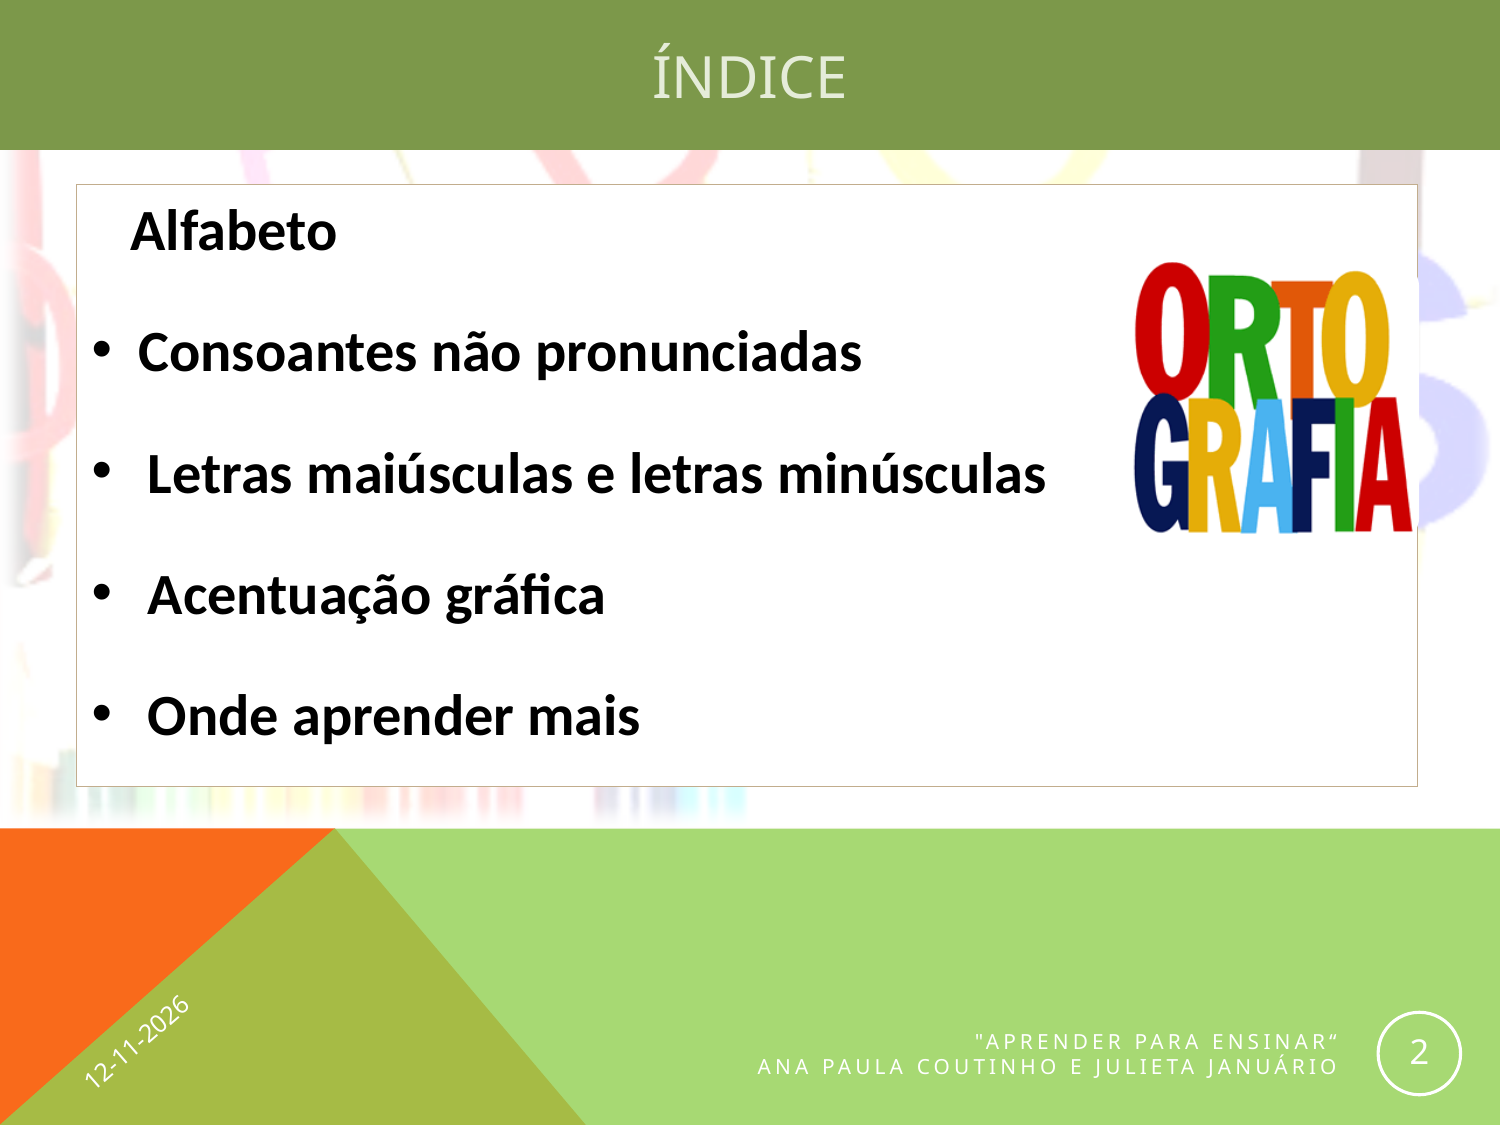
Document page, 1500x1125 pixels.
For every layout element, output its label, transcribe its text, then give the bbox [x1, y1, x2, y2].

slide_number 2 [1376, 1010, 1463, 1097]
list Alfabeto Consoantes não pronunciadas Letras maiúsculas e letras minúsculas Acentuação gráfica Onde aprender mais [76, 184, 1418, 787]
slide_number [65, 849, 357, 1109]
picture [1127, 261, 1420, 542]
footer "Aprender para ensinar“ Ana Paula Coutinho e Julieta Januário [577, 1031, 1352, 1076]
title Índice [0, 0, 1500, 150]
